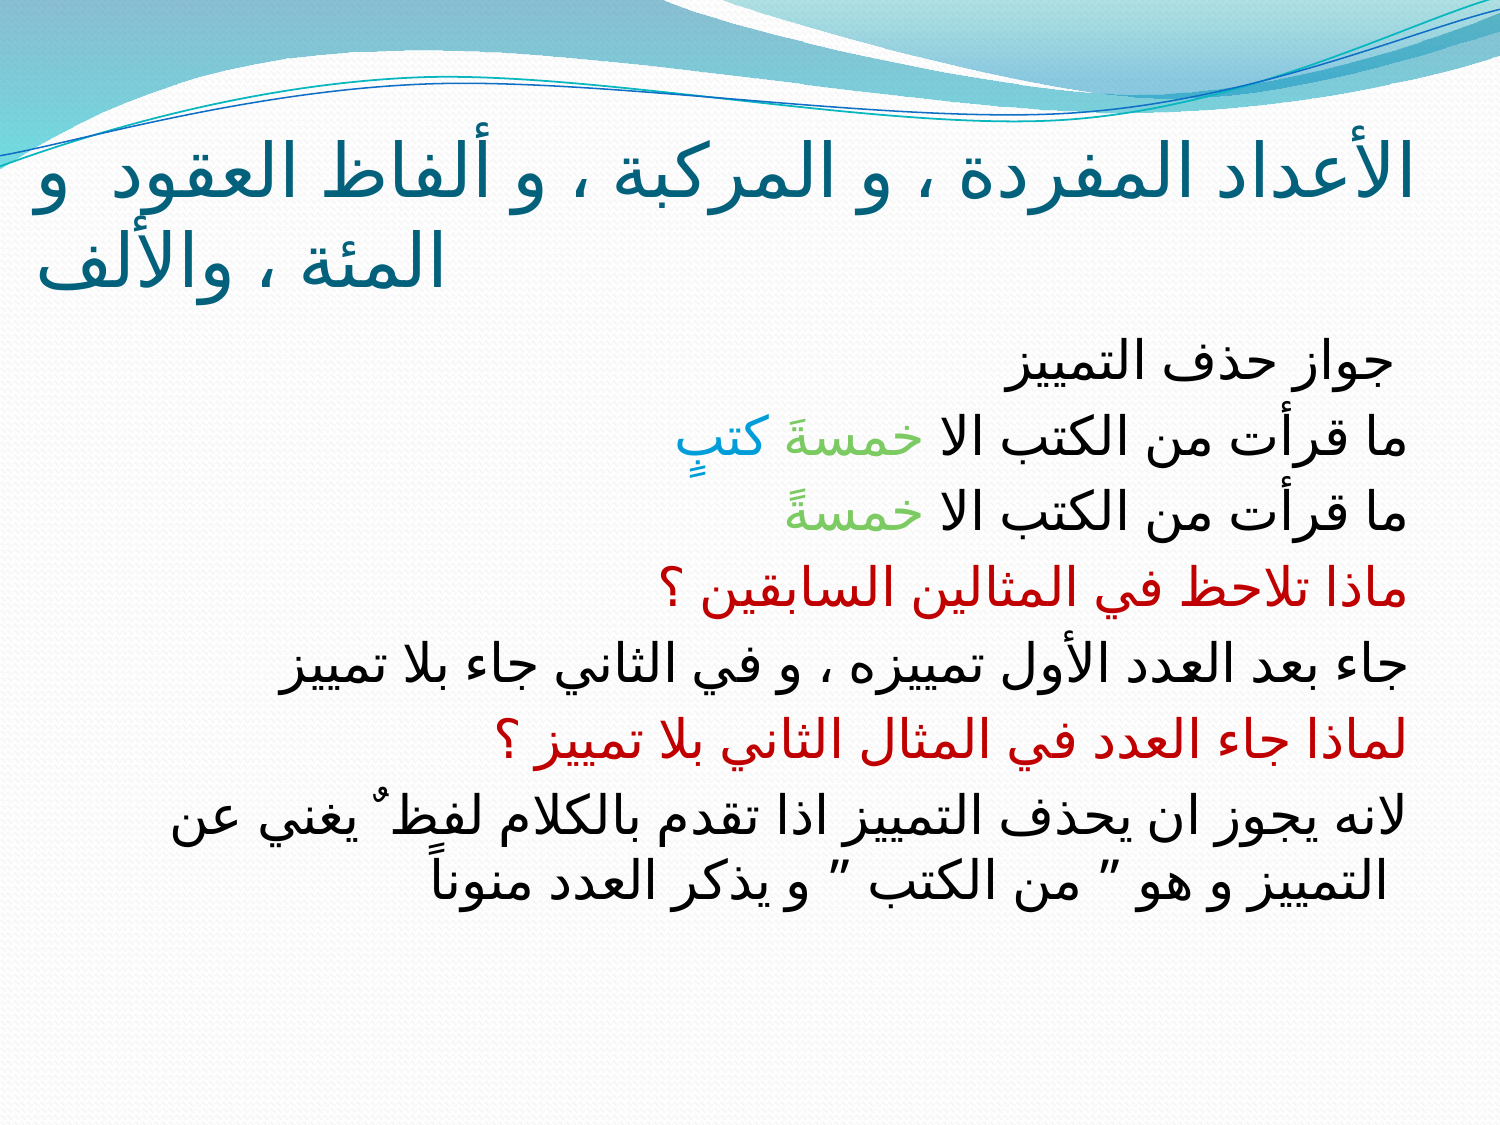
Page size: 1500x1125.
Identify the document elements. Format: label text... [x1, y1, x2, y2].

list جواز حذف التمييز ما قرأت من الكتب الا خمسةَ كتبٍ ما قرأت من الكتب الا خمسةً ماذا تلاحظ في المثالين السابقين ؟ جاء بعد العدد الأول تمييزه ، و في الثاني جاء بلا تمييز لماذا جاء العدد في المثال الثاني بلا تمييز ؟ لانه يجوز ان يحذف التمييز اذا تقدم بالكلام لفظ ٌ يغني عن التمييز و هو ” من الكتب ” و يذكر العدد منوناً [75, 317, 1425, 1038]
title الأعداد المفردة ، و المركبة ، و ألفاظ العقود و المئة ، والألف [35, 115, 1465, 303]
